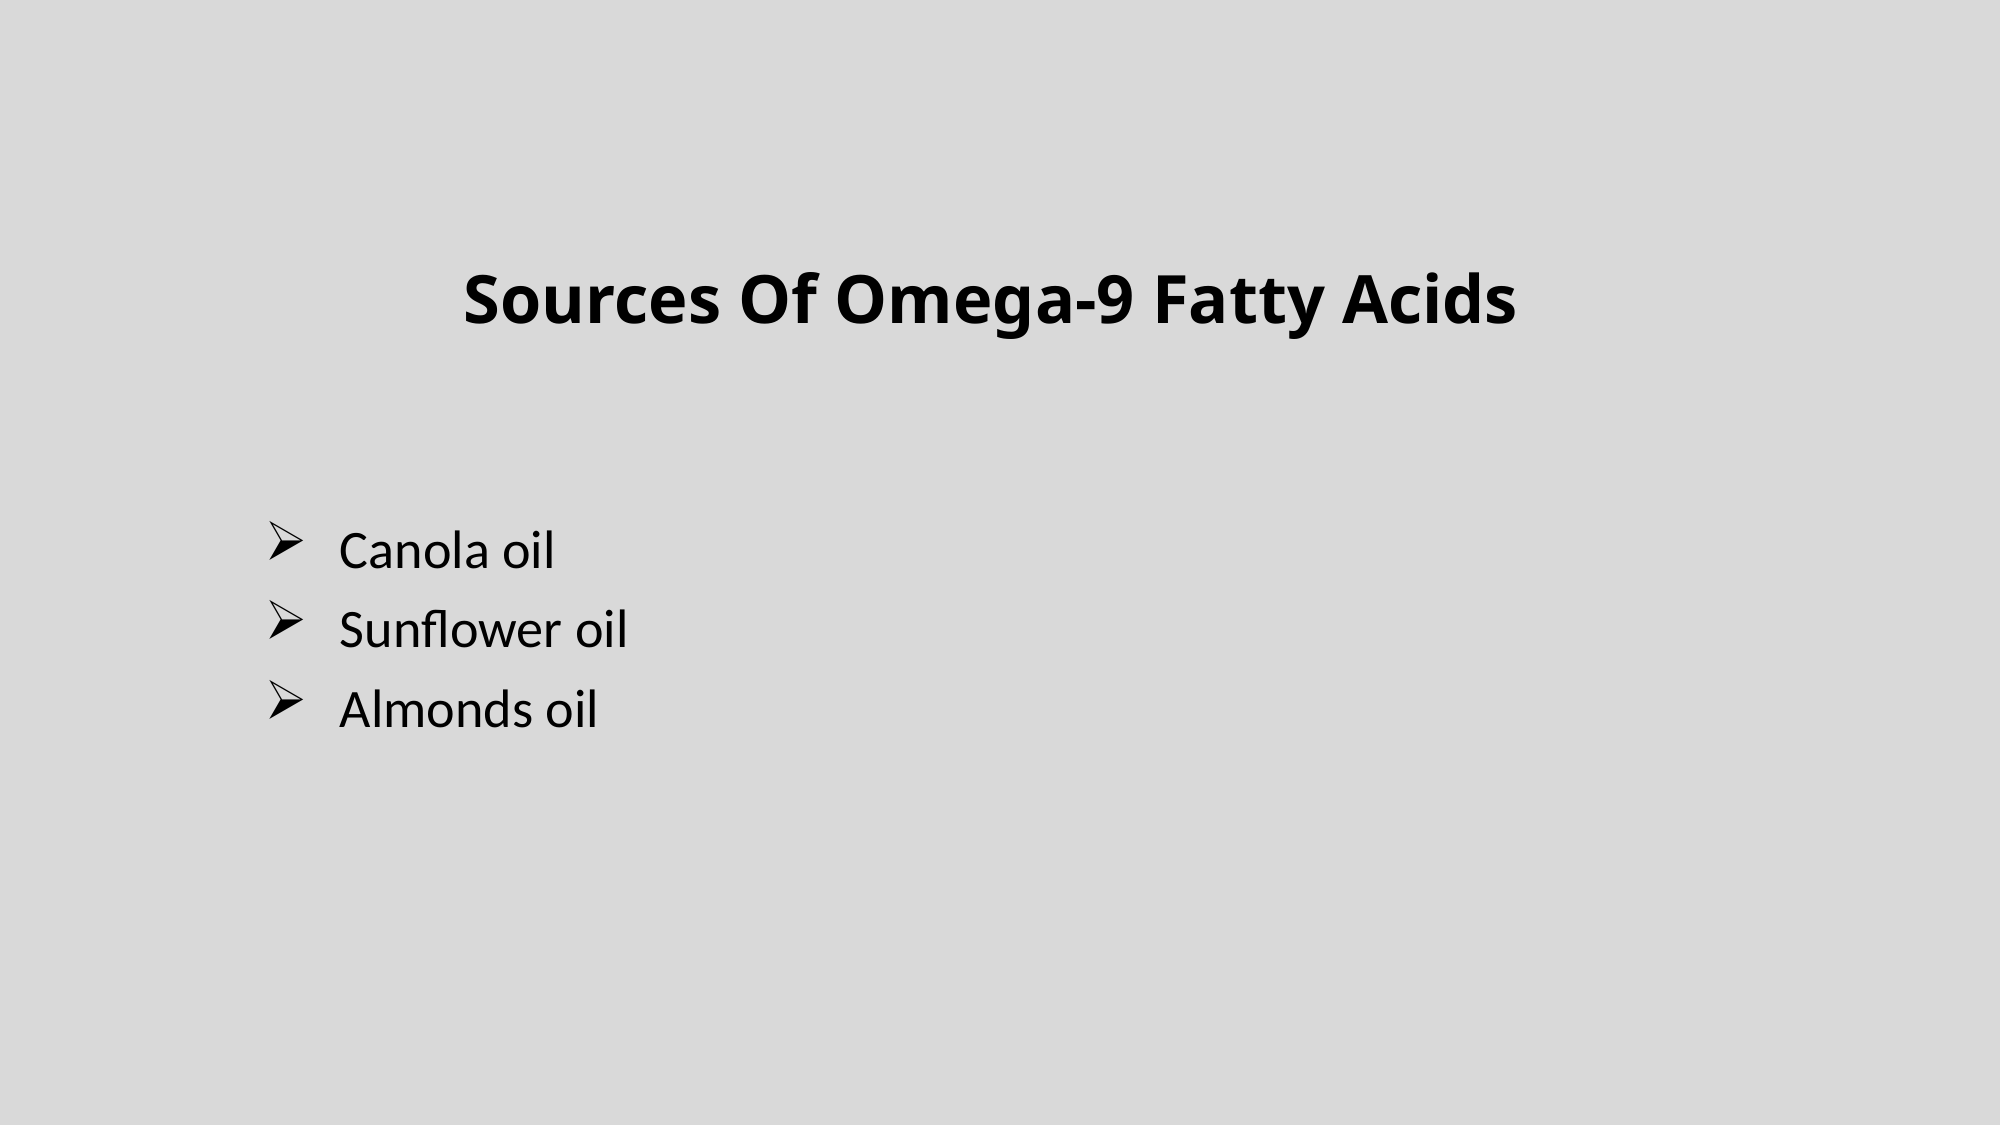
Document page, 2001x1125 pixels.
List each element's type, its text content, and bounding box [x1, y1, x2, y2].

subtitle Canola oil Sunflower oil Almonds oil [249, 434, 1750, 1070]
title Sources Of Omega-9 Fatty Acids [249, 184, 1750, 346]
